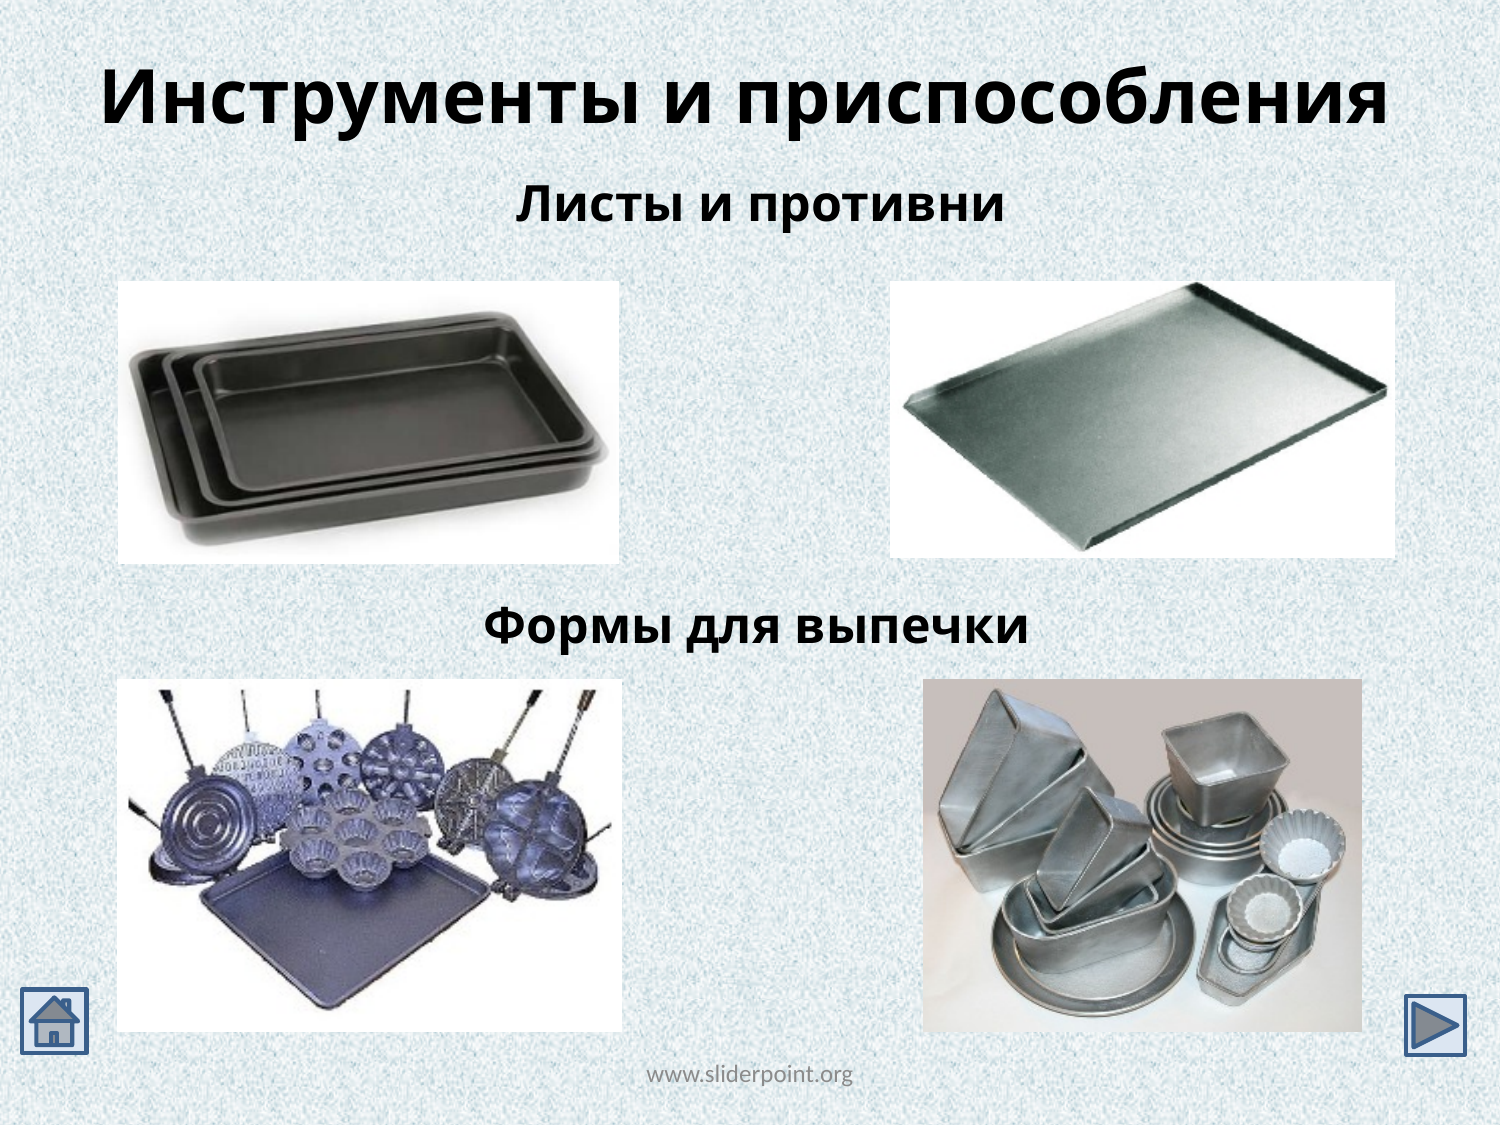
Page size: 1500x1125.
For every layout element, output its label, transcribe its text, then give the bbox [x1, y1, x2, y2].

text_box [20, 987, 89, 1055]
list Листы и противни [86, 163, 1437, 244]
footer www.sliderpoint.org [512, 1042, 988, 1103]
text_box Формы для выпечки [81, 585, 1432, 666]
picture [0, 0, 1500, 1125]
title Инструменты и приспособления [70, 0, 1421, 188]
text_box [1404, 994, 1467, 1057]
